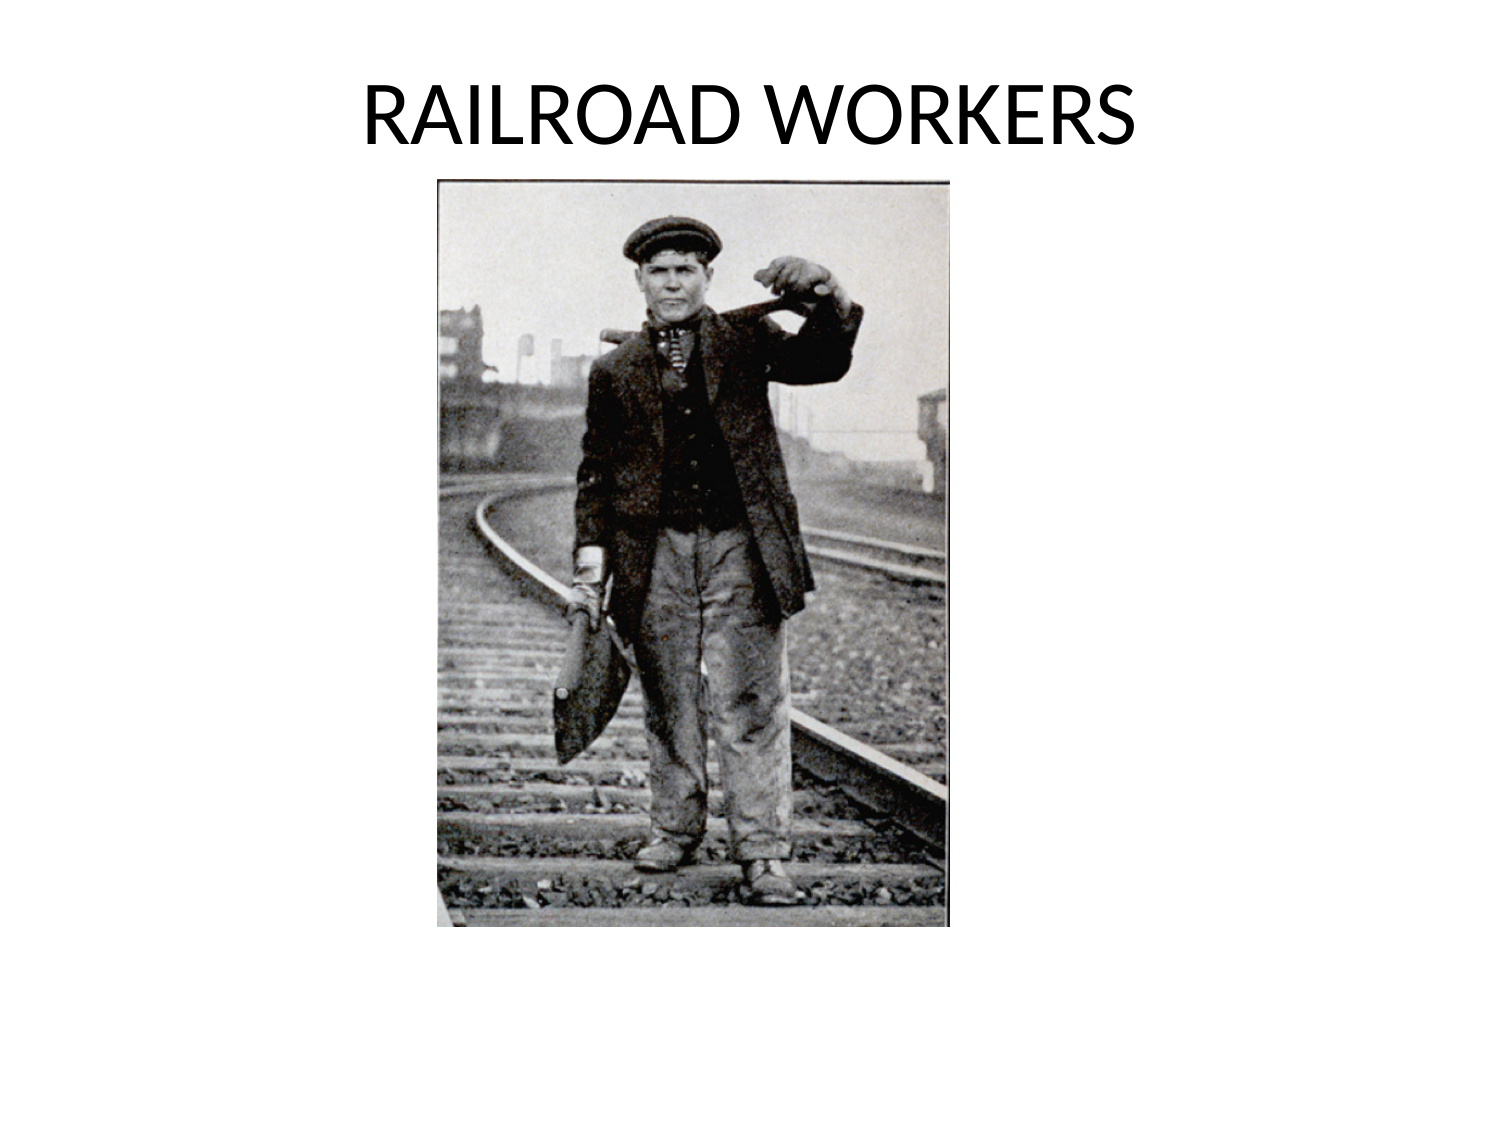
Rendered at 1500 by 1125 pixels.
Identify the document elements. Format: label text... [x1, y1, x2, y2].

title RAILROAD WORKERS [75, 45, 1425, 233]
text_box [437, 179, 951, 928]
